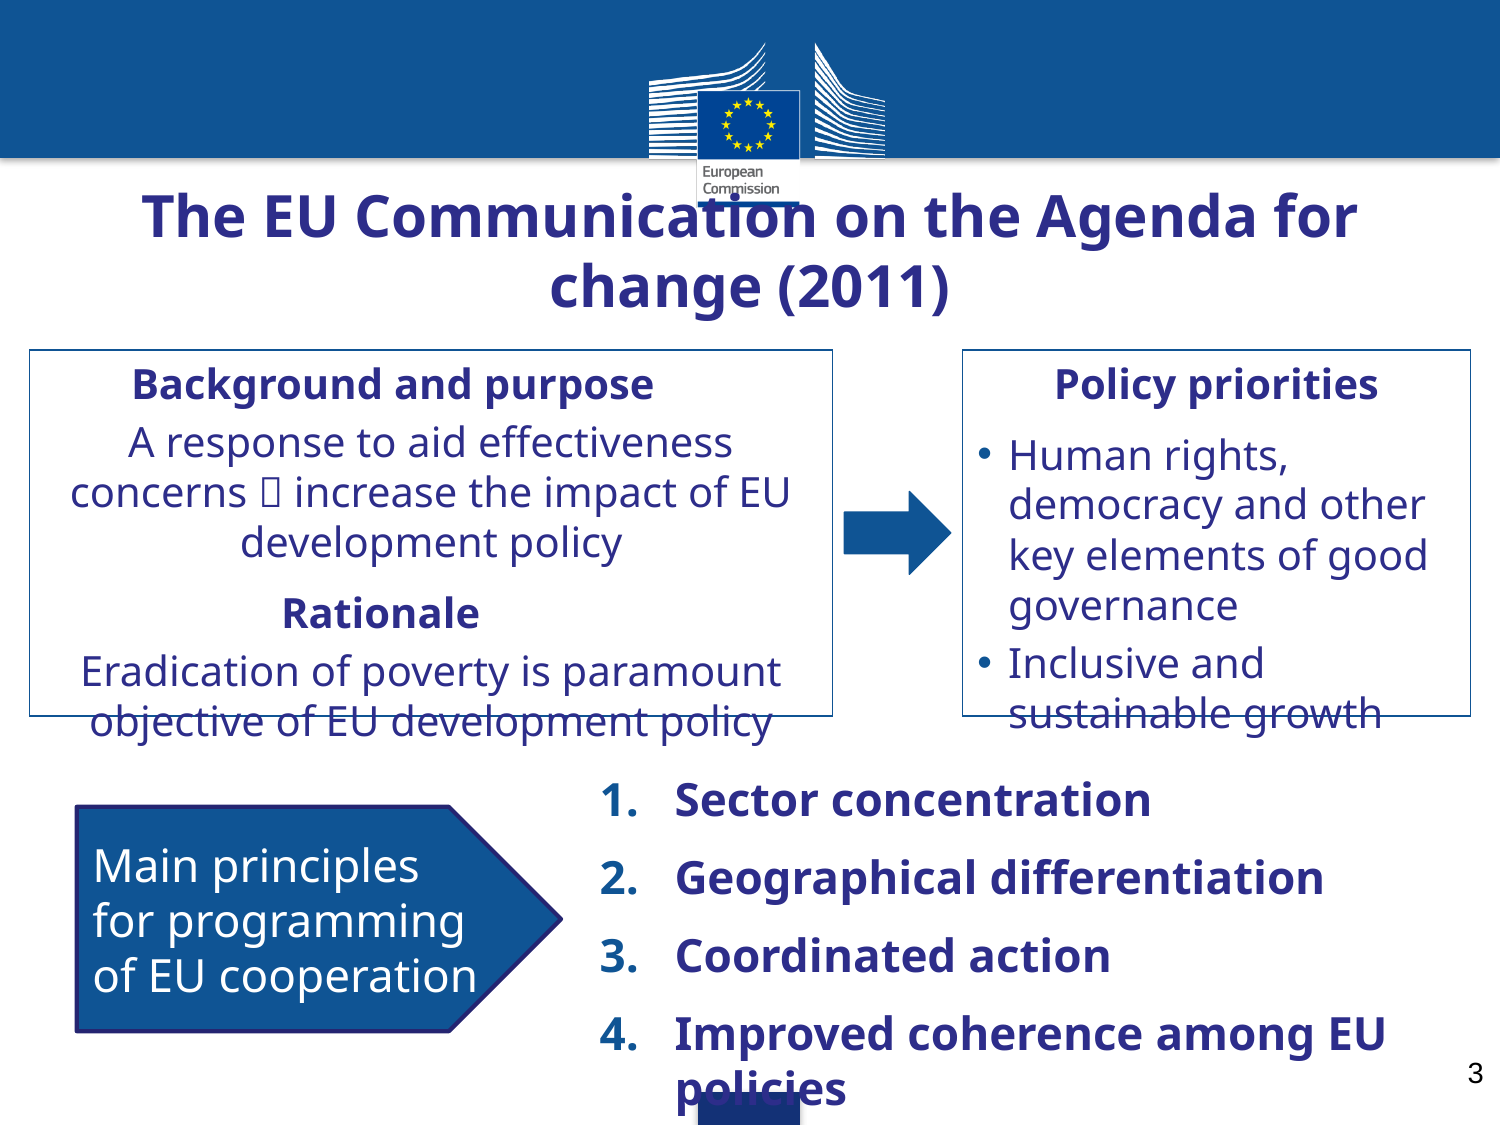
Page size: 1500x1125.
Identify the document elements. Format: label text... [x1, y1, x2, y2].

text_box Sector concentration Geographical differentiation Coordinated action Improved coherence among EU policies [584, 763, 1471, 1075]
title The EU Communication on the Agenda for change (2011) [41, 172, 1459, 327]
text_box [844, 491, 951, 575]
text_box Policy priorities Human rights, democracy and other key elements of good governance Inclusive and sustainable growth [962, 349, 1471, 717]
picture [649, 42, 885, 172]
list Background and purpose A response to aid effectiveness concerns  increase the impact of EU development policy Rationale Eradication of poverty is paramount objective of EU development policy [29, 349, 833, 717]
slide_number 3 [1148, 1046, 1499, 1125]
text_box Main principles for programming of EU cooperation [74, 804, 564, 1034]
